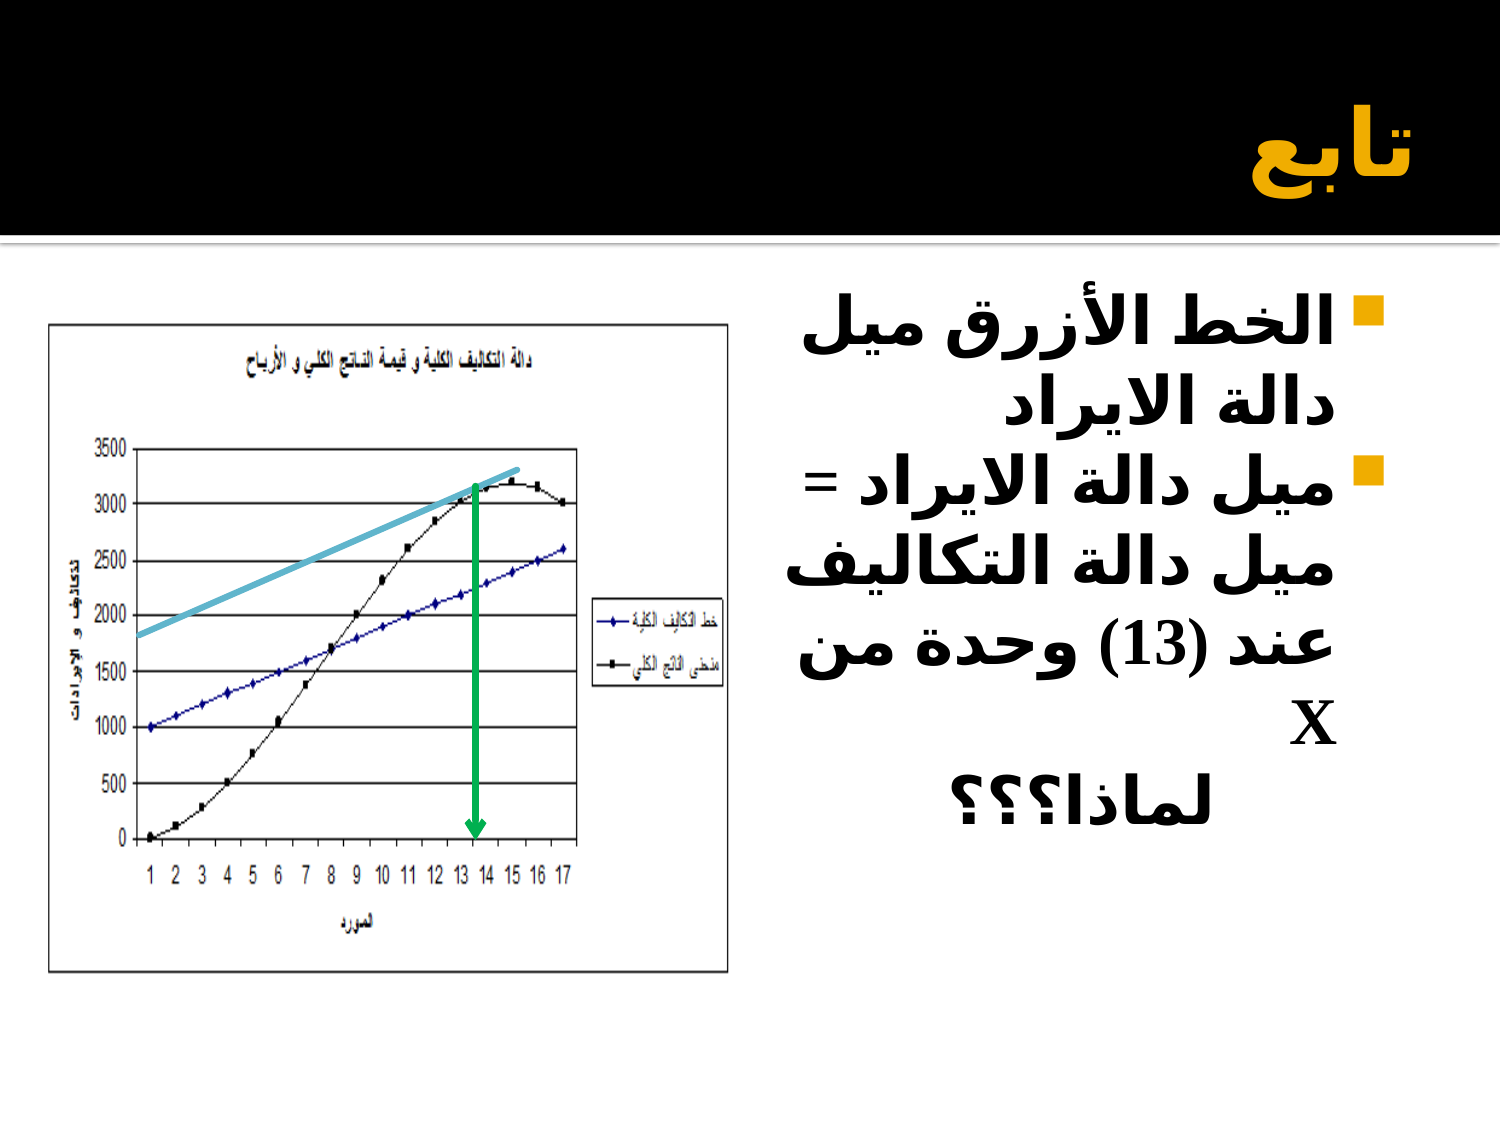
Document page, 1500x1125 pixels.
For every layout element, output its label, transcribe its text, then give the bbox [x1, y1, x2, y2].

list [41, 314, 738, 988]
title تابع [75, 45, 1425, 233]
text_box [139, 469, 518, 636]
list الخط الأزرق ميل دالة الايراد ميل دالة الايراد = ميل دالة التكاليف عند (13) وحدة من X لماذا؟؟؟ [762, 262, 1425, 1005]
